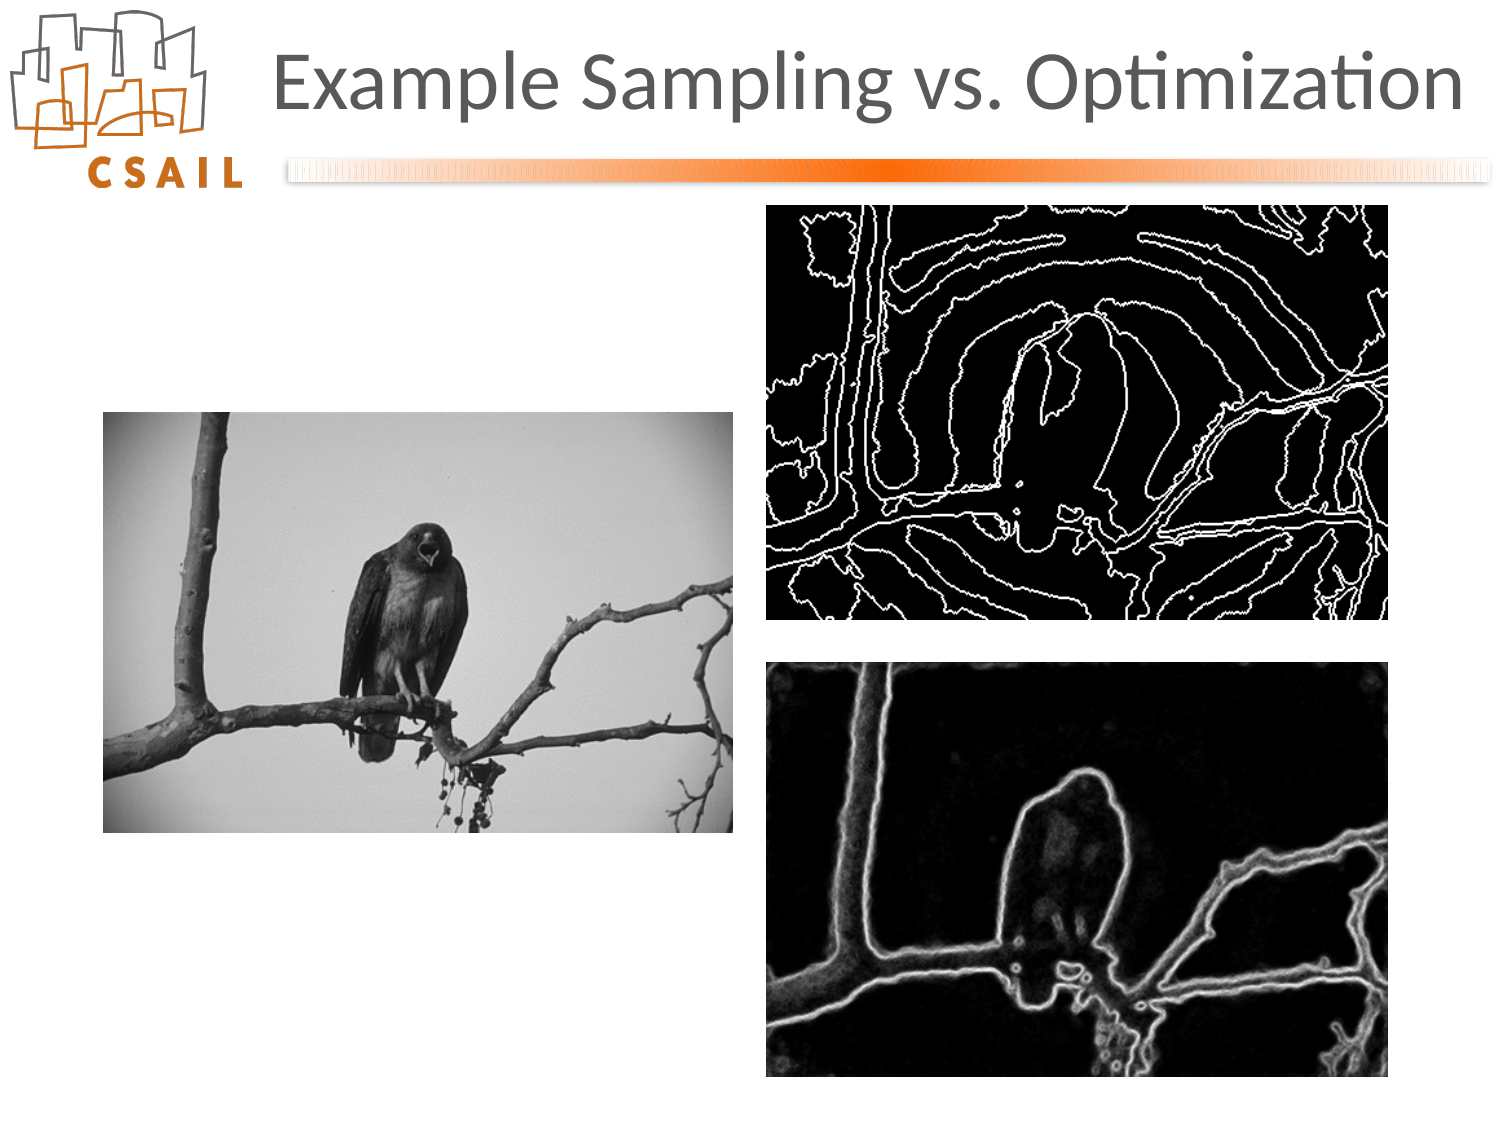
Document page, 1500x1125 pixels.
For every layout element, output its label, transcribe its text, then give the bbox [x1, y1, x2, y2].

picture [10, 10, 242, 188]
picture [103, 412, 733, 833]
title Example Sampling vs. Optimization [208, 4, 1483, 147]
picture [765, 204, 1388, 621]
picture [765, 662, 1388, 1078]
